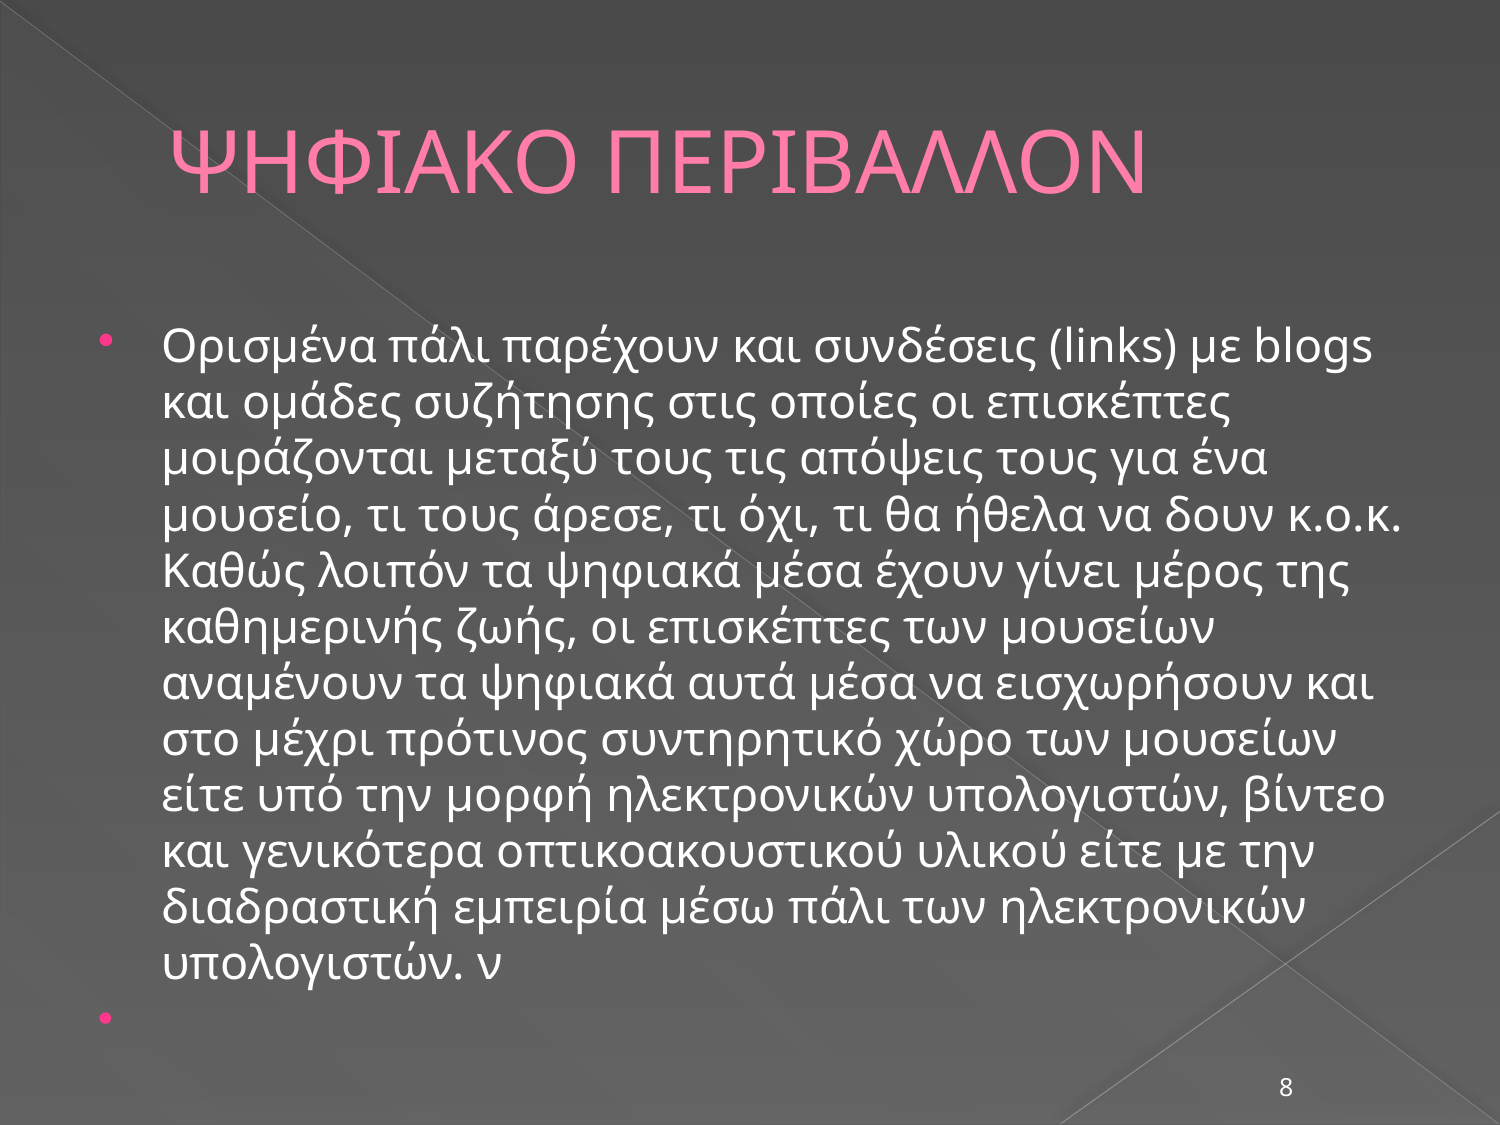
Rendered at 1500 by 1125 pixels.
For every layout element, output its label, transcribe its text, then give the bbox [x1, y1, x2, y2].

list Ορισμένα πάλι παρέχουν και συνδέσεις (links) με blogs και ομάδες συζήτησης στις οποίες οι επισκέπτες μοιράζονται μεταξύ τους τις απόψεις τους για ένα μουσείο, τι τους άρεσε, τι όχι, τι θα ήθελα να δουν κ.ο.κ. Καθώς λοιπόν τα ψηφιακά μέσα έχουν γίνει μέρος της καθημερινής ζωής, οι επισκέπτες των μουσείων αναμένουν τα ψηφιακά αυτά μέσα να εισχωρήσουν και στο μέχρι πρότινος συντηρητικό χώρο των μουσείων είτε υπό την μορφή ηλεκτρονικών υπολογιστών, βίντεο και γενικότερα οπτικοακουστικού υλικού είτε με την διαδραστική εμπειρία μέσω πάλι των ηλεκτρονικών υπολογιστών. ν [75, 308, 1425, 1059]
title ΨΗΦΙΑΚΟ ΠΕΡΙΒΑΛΛΟΝ [75, 43, 1425, 274]
slide_number 8 [1245, 1063, 1328, 1113]
